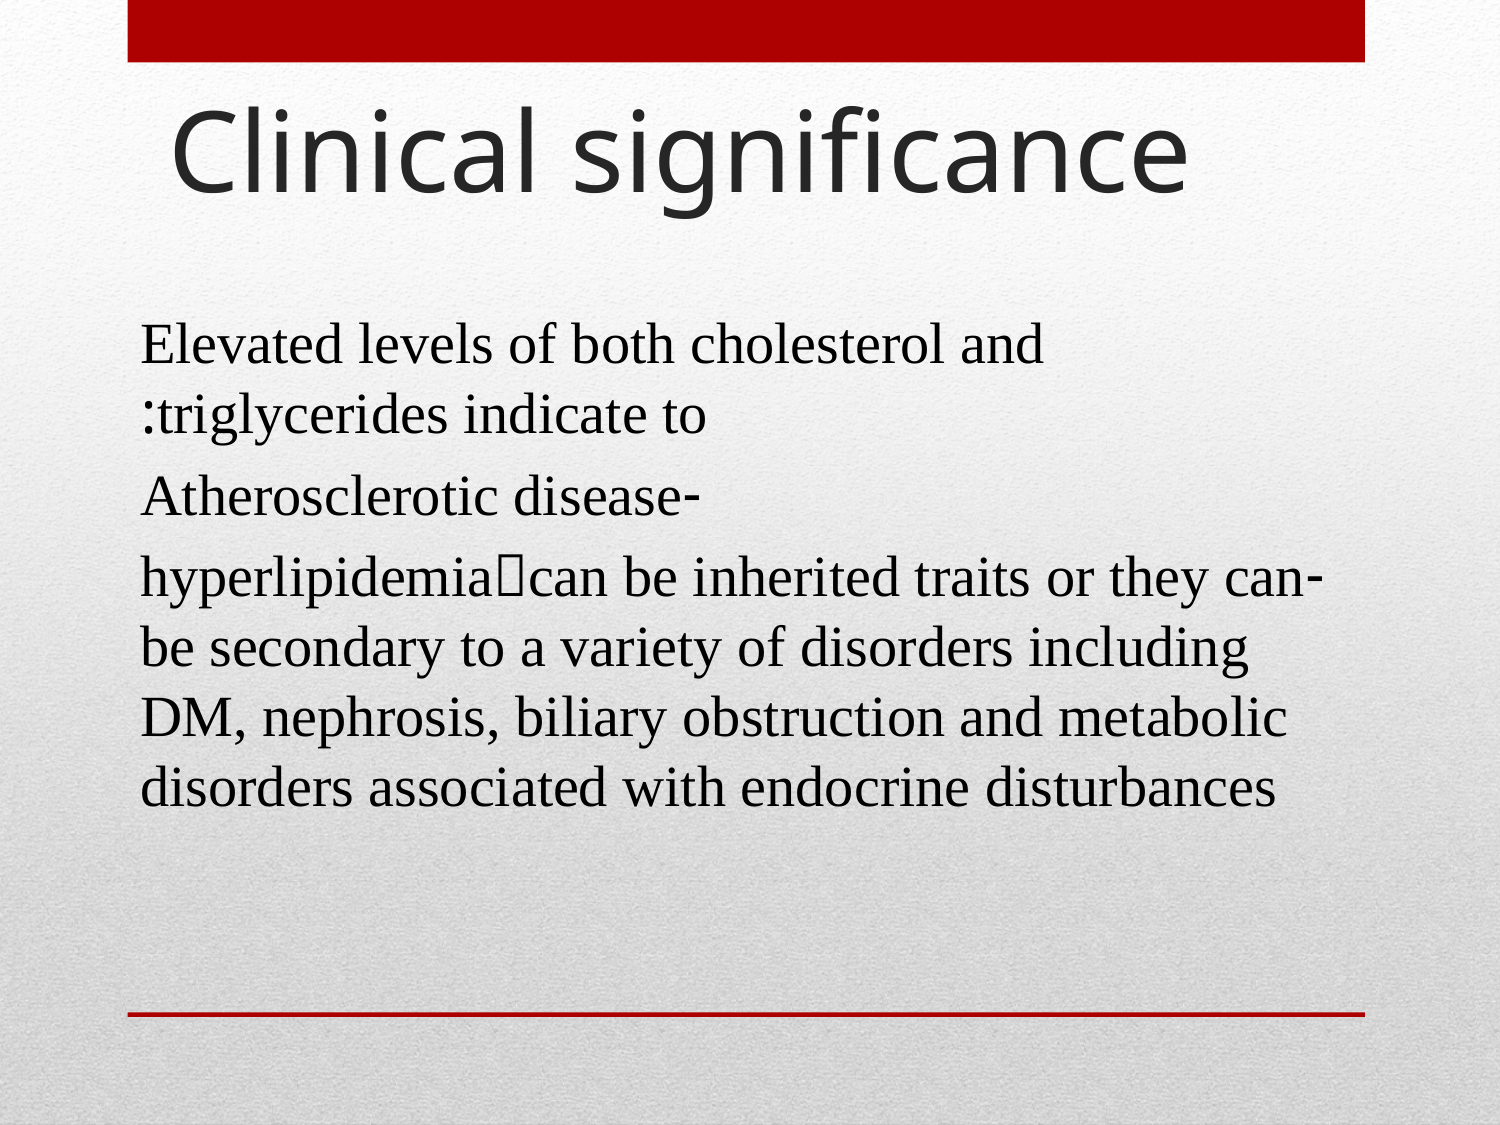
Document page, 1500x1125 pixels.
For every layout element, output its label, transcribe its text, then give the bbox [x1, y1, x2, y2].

title Clinical significance [123, 0, 1237, 223]
list Elevated levels of both cholesterol and triglycerides indicate to: -Atherosclerotic disease -hyperlipidemiacan be inherited traits or they can be secondary to a variety of disorders including DM, nephrosis, biliary obstruction and metabolic disorders associated with endocrine disturbances [125, 112, 1363, 1012]
